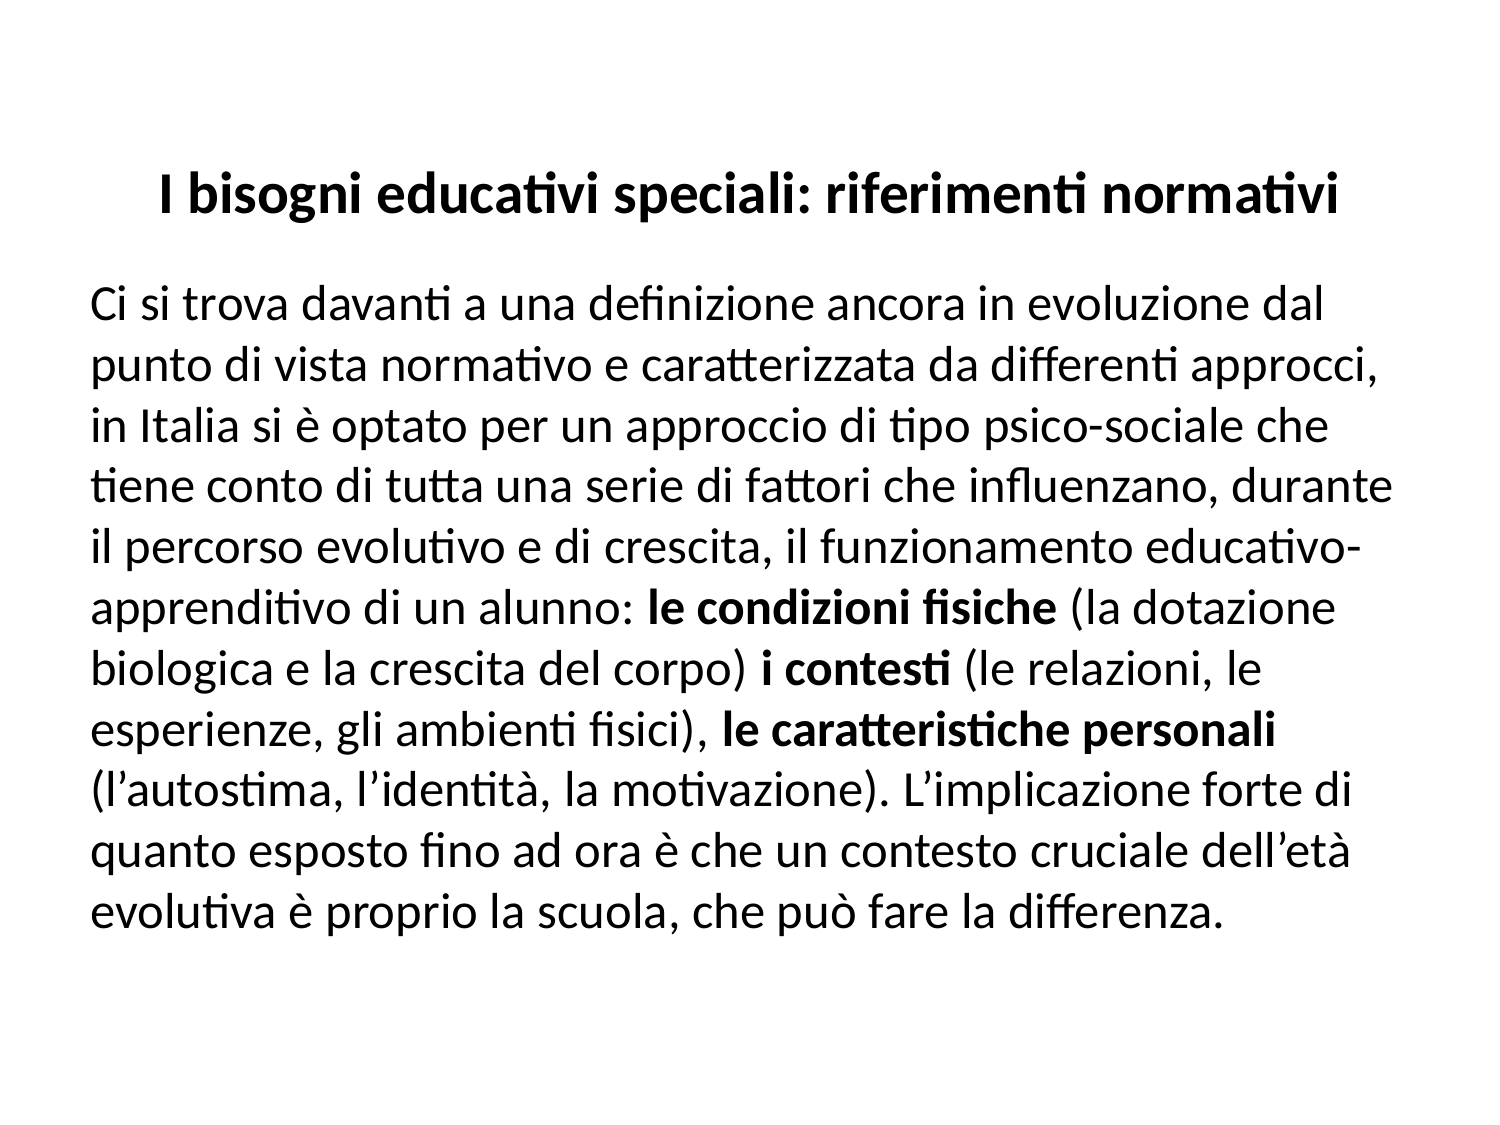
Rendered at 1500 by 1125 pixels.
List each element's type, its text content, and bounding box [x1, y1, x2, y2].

title I bisogni educativi speciali: riferimenti normativi [75, 45, 1425, 233]
list Ci si trova davanti a una definizione ancora in evoluzione dal punto di vista normativo e caratterizzata da differenti approcci, in Italia si è optato per un approccio di tipo psico-sociale che tiene conto di tutta una serie di fattori che influenzano, durante il percorso evolutivo e di crescita, il funzionamento educativo-apprenditivo di un alunno: le condizioni fisiche (la dotazione biologica e la crescita del corpo) i contesti (le relazioni, le esperienze, gli ambienti fisici), le caratteristiche personali (l’autostima, l’identità, la motivazione). L’implicazione forte di quanto esposto fino ad ora è che un contesto cruciale dell’età evolutiva è proprio la scuola, che può fare la differenza. [75, 262, 1425, 1005]
